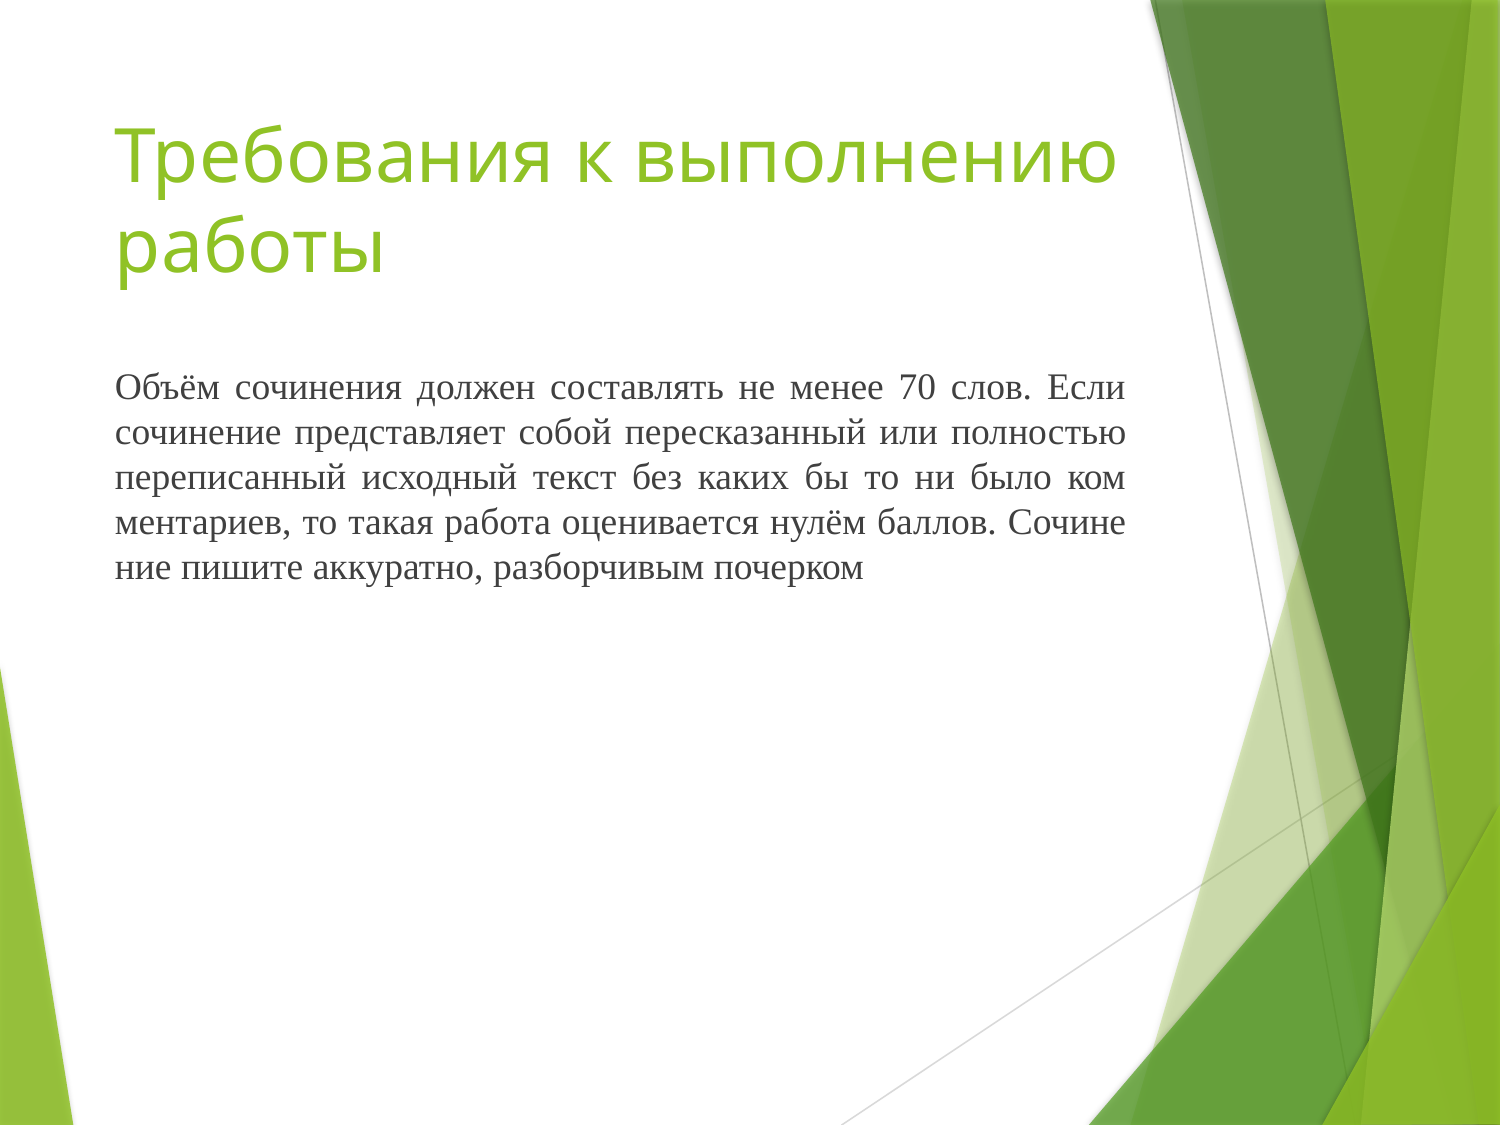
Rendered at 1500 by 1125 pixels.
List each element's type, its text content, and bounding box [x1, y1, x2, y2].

title Требования к выполнению работы [99, 99, 1142, 317]
list Объём со­чи­не­ния дол­жен со­став­лять не менее 70 слов. Если со­чи­не­ние пред­став­ля­ет собой пе­ре­ска­зан­ный или пол­но­стью пе­ре­пи­сан­ный ис­ход­ный текст без каких бы то ни было ком­мен­та­ри­ев, то такая ра­бо­та оце­ни­ва­ет­ся нулём бал­лов. Со­чи­не­ние пи­ши­те ак­ку­рат­но, раз­бор­чи­вым по­чер­ком [99, 354, 1142, 992]
